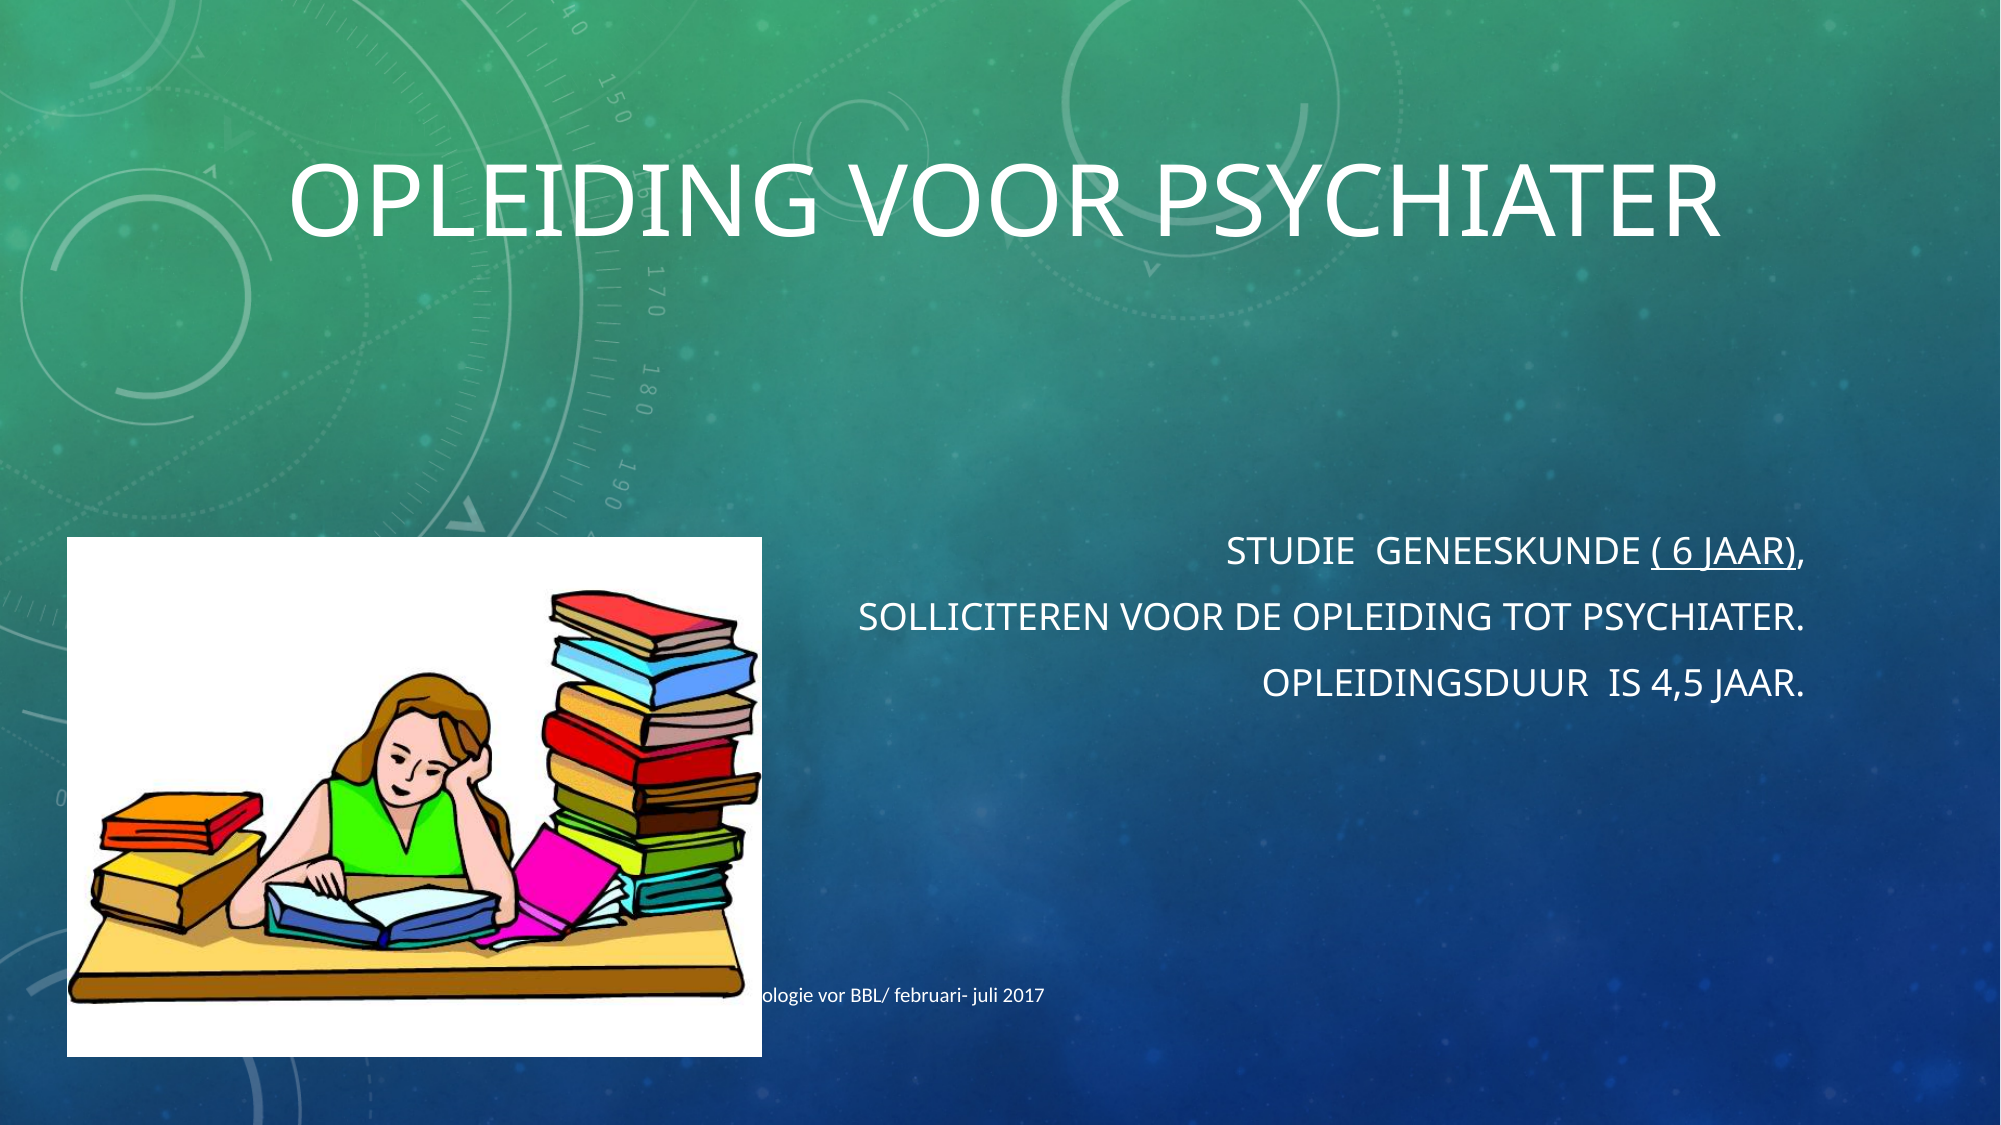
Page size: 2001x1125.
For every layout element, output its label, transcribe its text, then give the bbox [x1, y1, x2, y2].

picture [0, 0, 2001, 1125]
subtitle studie Geneeskunde ( 6 jaar), solliciteren voor de opleiding tot psychiater. opleidingsduur is 4,5 jaar. [145, 519, 1831, 950]
title Opleiding voor psychiater [119, 86, 1739, 264]
footer Psychopathologie vor BBL/ februari- juli 2017 [767, 963, 1453, 1025]
